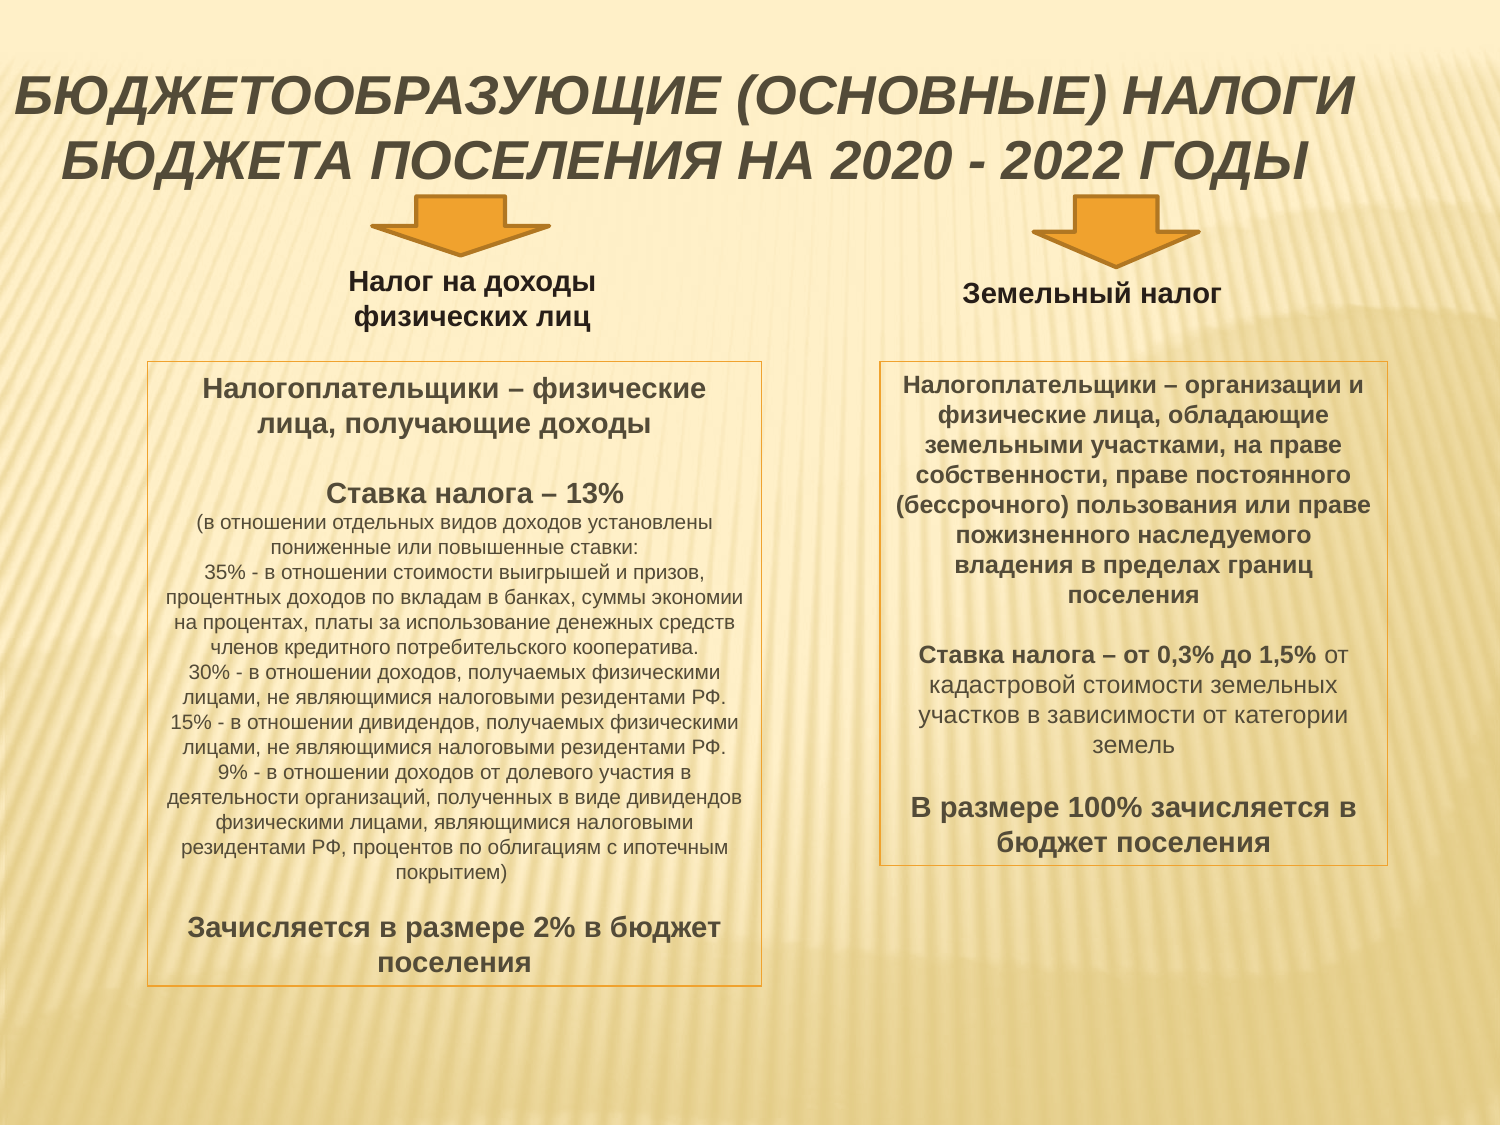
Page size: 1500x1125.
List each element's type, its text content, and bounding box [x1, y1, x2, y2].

text_box Налогоплательщики – физические лица, получающие доходы Ставка налога – 13% (в отношении отдельных видов доходов установлены пониженные или повышенные ставки: 35% - в отношении стоимости выигрышей и призов, процентных доходов по вкладам в банках, суммы экономии на процентах, платы за использование денежных средств членов кредитного потребительского кооператива. 30% - в отношении доходов, получаемых физическими лицами, не являющимися налоговыми резидентами РФ. 15% - в отношении дивидендов, получаемых физическими лицами, не являющимися налоговыми резидентами РФ. 9% - в отношении доходов от долевого участия в деятельности организаций, полученных в виде дивидендов физическими лицами, являющимися налоговыми резидентами РФ, процентов по облигациям с ипотечным покрытием) Зачисляется в размере 2% в бюджет поселения [147, 361, 762, 986]
text_box [1031, 194, 1201, 267]
text_box Налогоплательщики – организации и физические лица, обладающие земельными участками, на праве собственности, праве постоянного (бессрочного) пользования или праве пожизненного наследуемого владения в пределах границ поселения Ставка налога – от 0,3% до 1,5% от кадастровой стоимости земельных участков в зависимости от категории земель В размере 100% зачисляется в бюджет поселения [879, 361, 1388, 866]
title Бюджетообразующие (основные) налоги бюджета поселения на 2020 - 2022 годы [0, 42, 1371, 208]
text_box Налог на доходы физических лиц [265, 255, 680, 341]
text_box [370, 194, 552, 255]
text_box Земельный налог [868, 267, 1317, 317]
